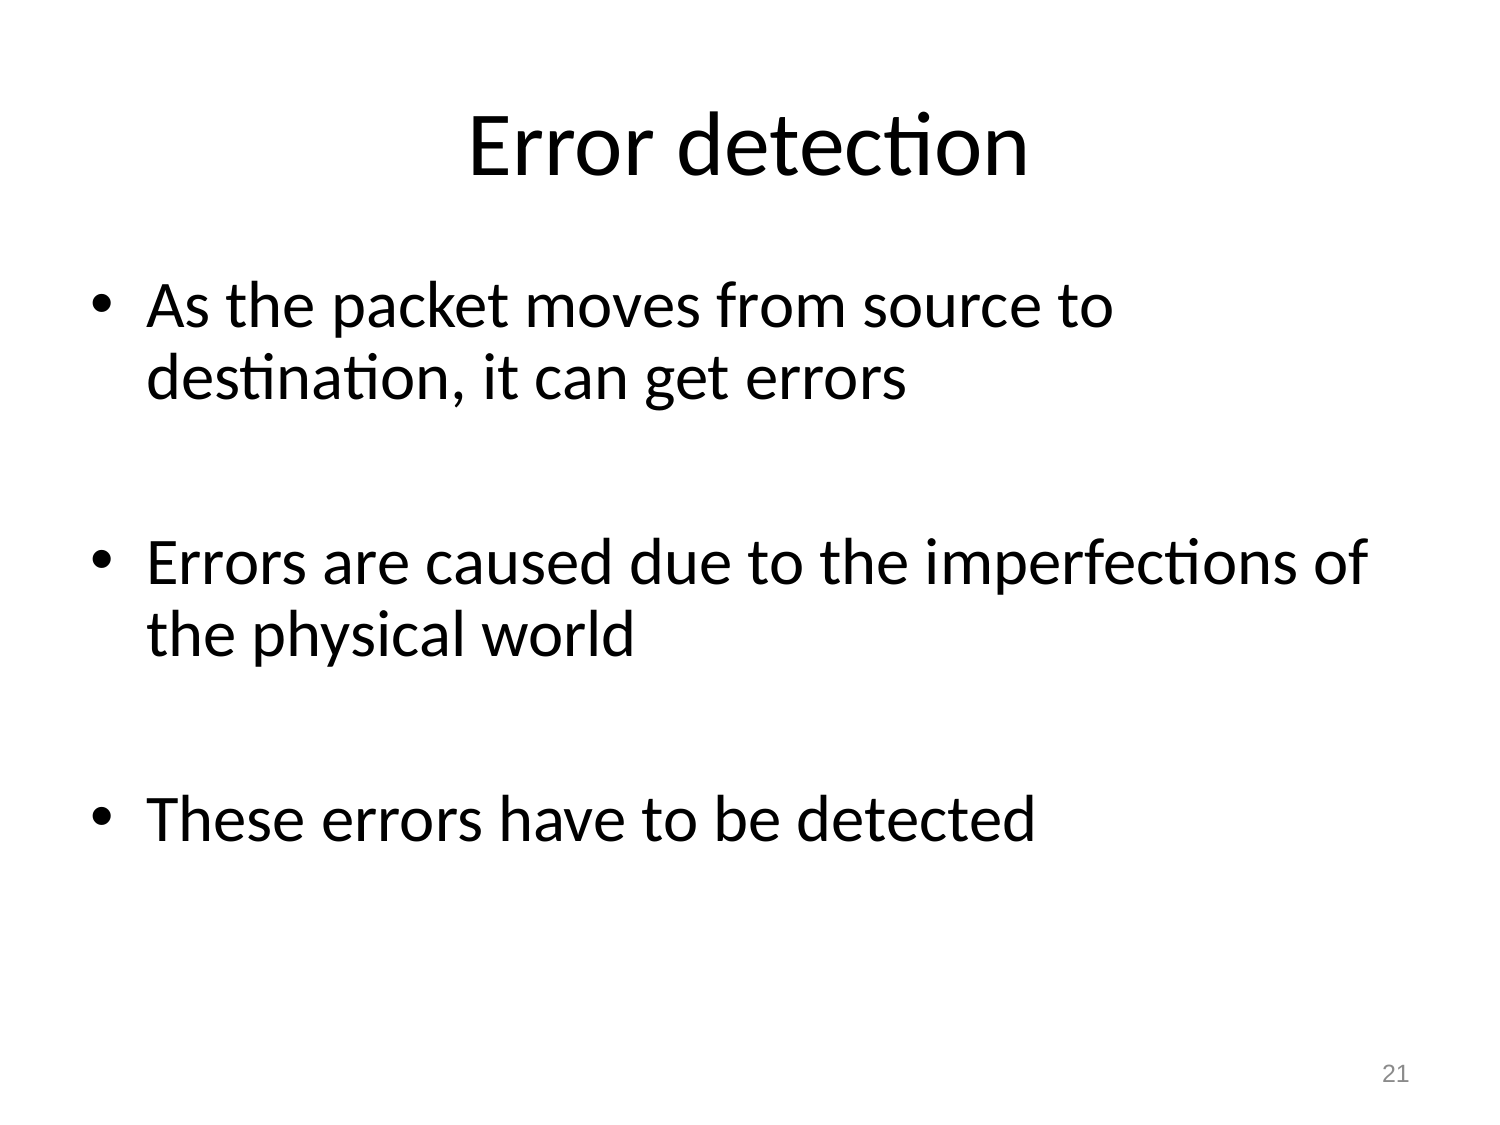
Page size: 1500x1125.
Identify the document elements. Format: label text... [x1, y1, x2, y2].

list As the packet moves from source to destination, it can get errors Errors are caused due to the imperfections of the physical world These errors have to be detected [74, 262, 1426, 1006]
title Error detection [74, 44, 1426, 233]
slide_number 21 [1074, 1042, 1425, 1103]
